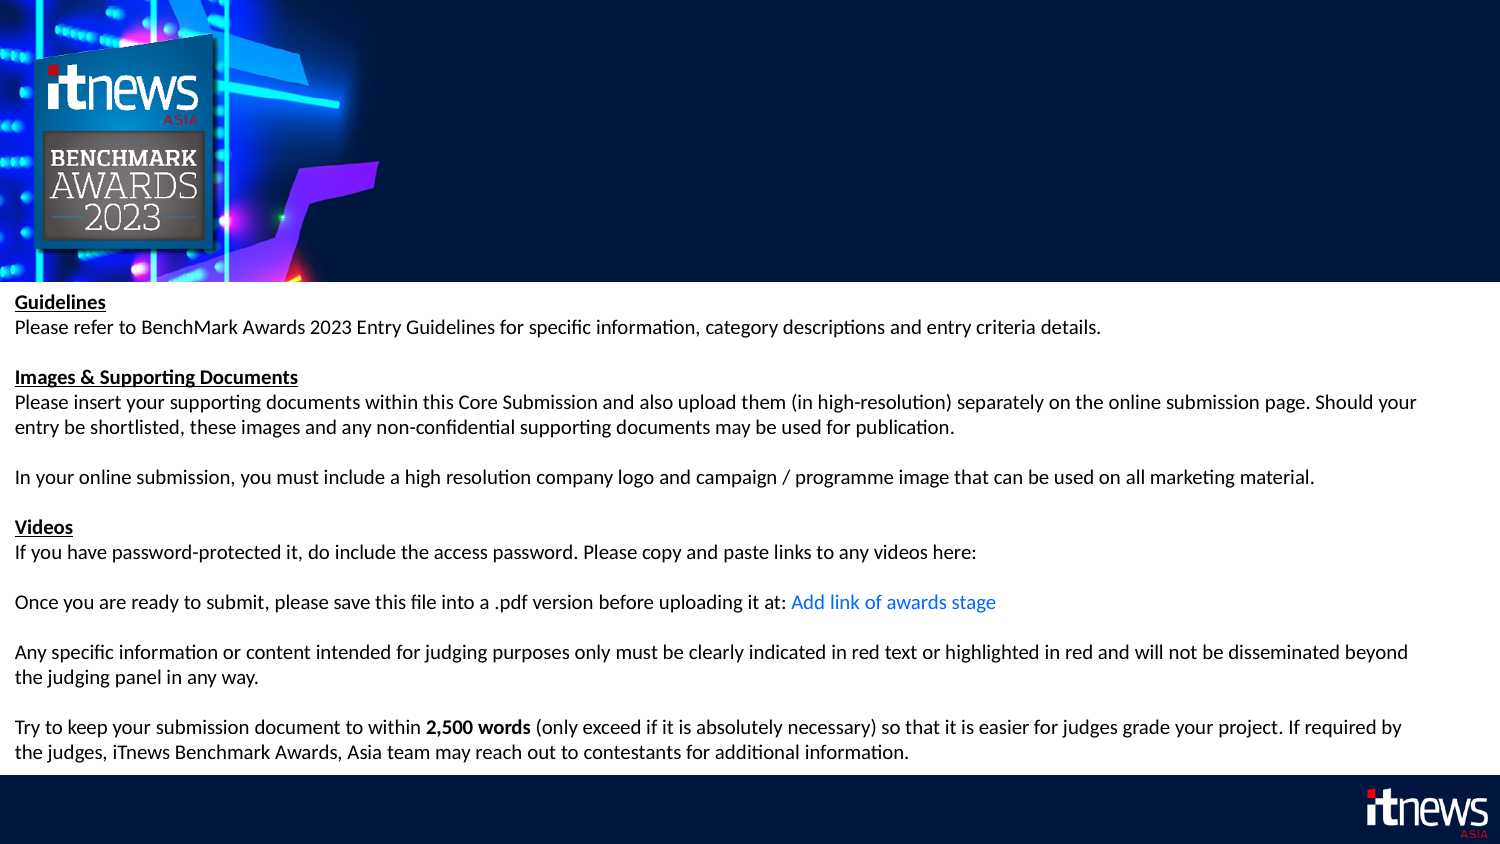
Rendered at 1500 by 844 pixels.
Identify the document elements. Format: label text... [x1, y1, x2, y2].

picture [0, 775, 1500, 844]
picture [0, 0, 1500, 282]
text_box Guidelines​ Please refer to BenchMark Awards 2023 Entry Guidelines for specific information, category descriptions and entry criteria details. Images & Supporting Documents​ Please insert your supporting documents within this Core Submission and also upload them (in high-resolution) separately on the online submission page. Should your entry be shortlisted, these images and any non-confidential supporting documents may be used for publication. ​ In your online submission, you must include a high resolution company logo and campaign / programme image that can be used on all marketing material. Videos​ If you have password-protected it, do include the access password. Please copy and paste links to any videos here: Once you are ready to submit, please save this file into a .pdf version before uploading it at: Add link of awards stage ​ Any specific information or content intended for judging purposes only must be clearly indicated in red text or highlighted in red and will not be disseminated beyond the judging panel in any way. ​ Try to keep your submission document to within 2,500 words (only exceed if it is absolutely necessary) so that it is easier for judges grade your project. If required by the judges, iTnews Benchmark Awards, Asia team may reach out to contestants for additional information. [0, 282, 1443, 775]
